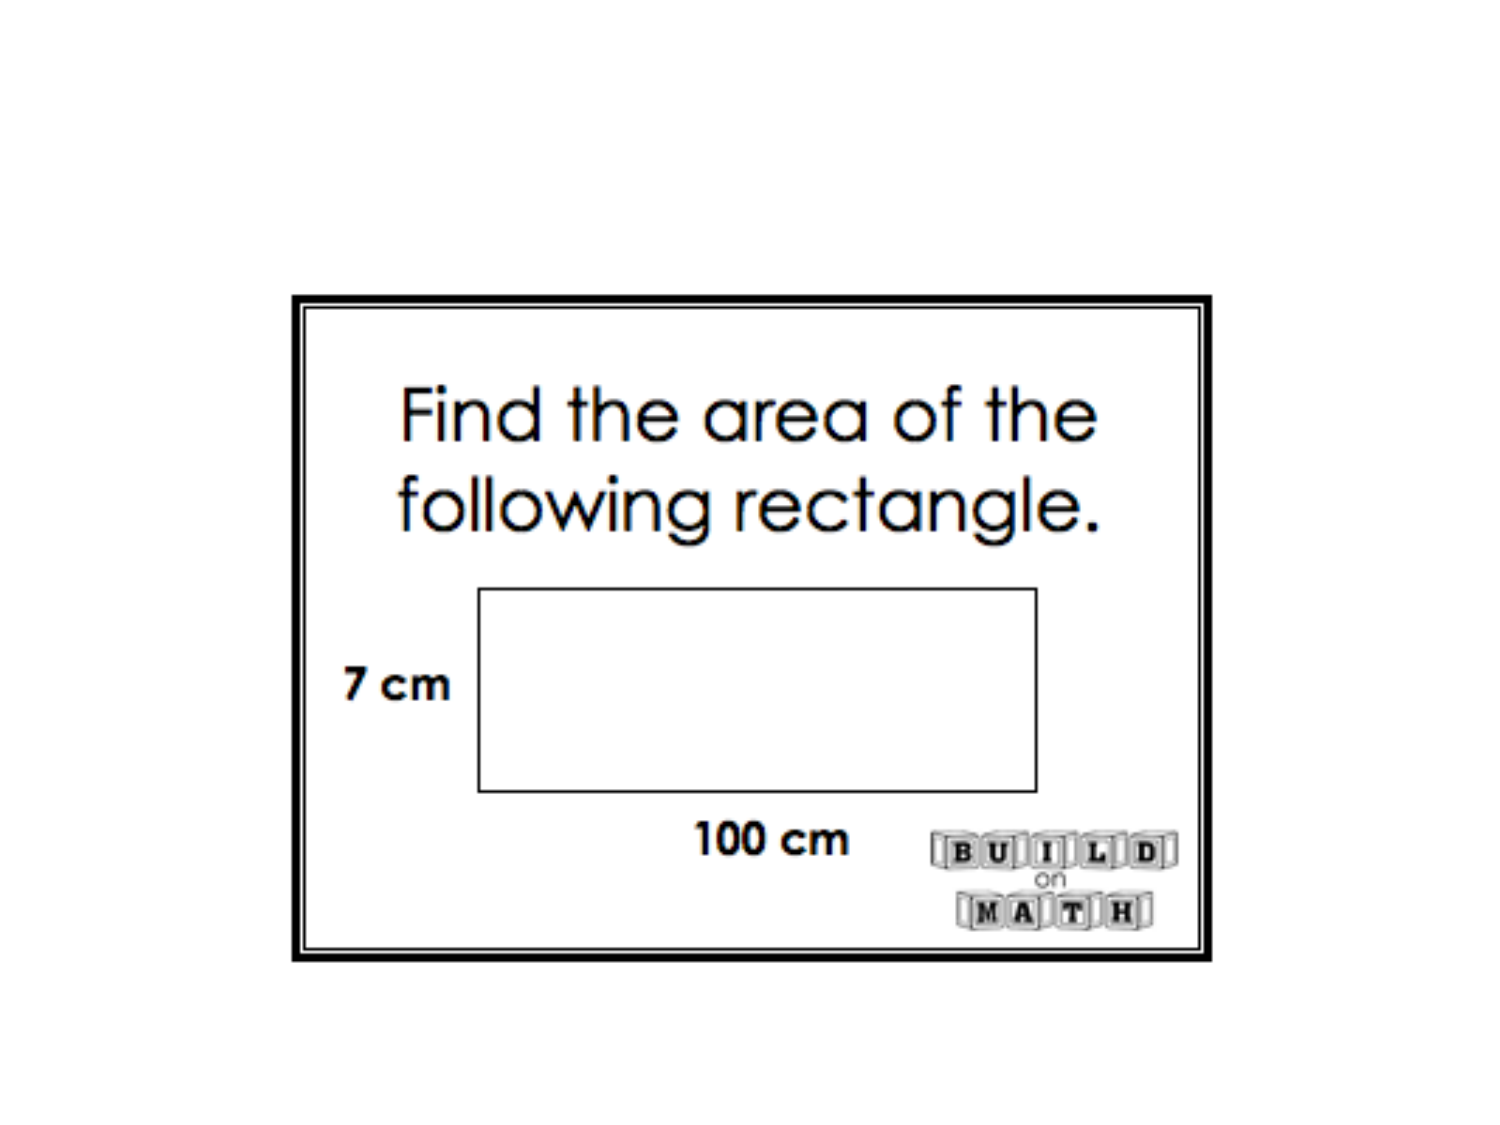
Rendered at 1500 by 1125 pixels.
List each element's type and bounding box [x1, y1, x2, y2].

list [74, 262, 1426, 1006]
